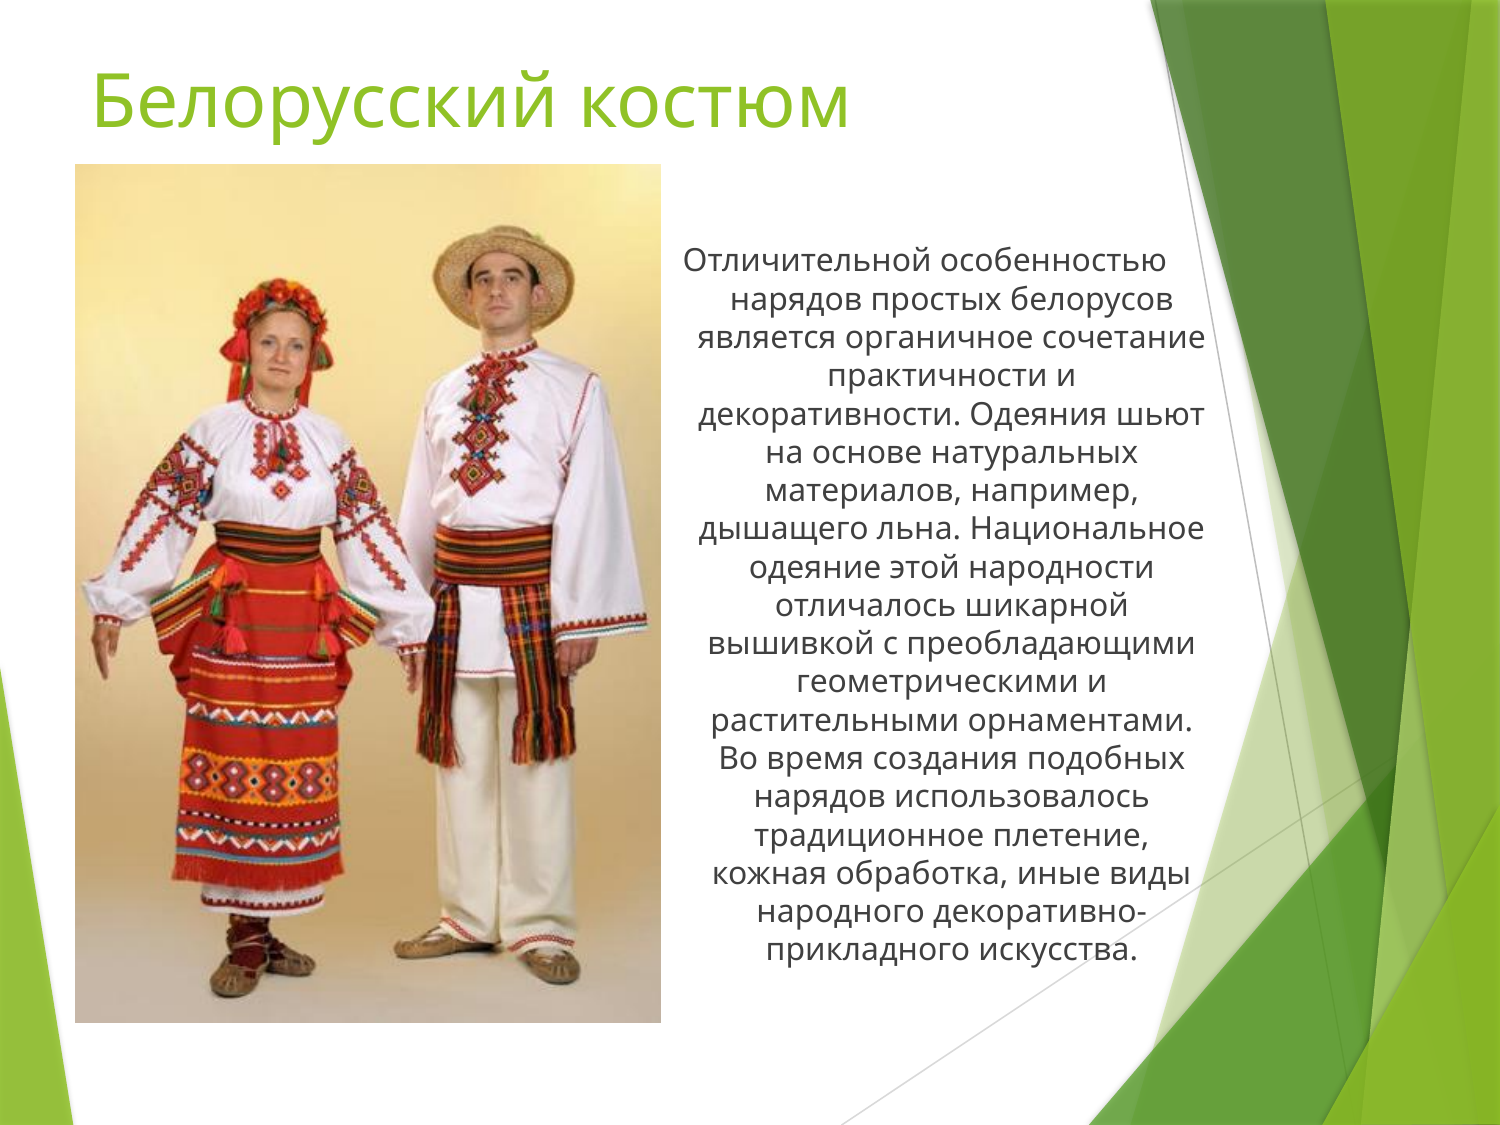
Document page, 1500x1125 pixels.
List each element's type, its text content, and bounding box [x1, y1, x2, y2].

list Отличительной особенностью нарядов простых белорусов является органичное сочетание практичности и декоративности. Одеяния шьют на основе натуральных материалов, например, дышащего льна. Национальное одеяние этой народности отличалось шикарной вышивкой с преобладающими геометрическими и растительными орнаментами. Во время создания подобных нарядов использовалось традиционное плетение, кожная обработка, иные виды народного декоративно-прикладного искусства. [665, 232, 1225, 1023]
title Белорусский костюм [75, 45, 1425, 233]
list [74, 163, 662, 1024]
